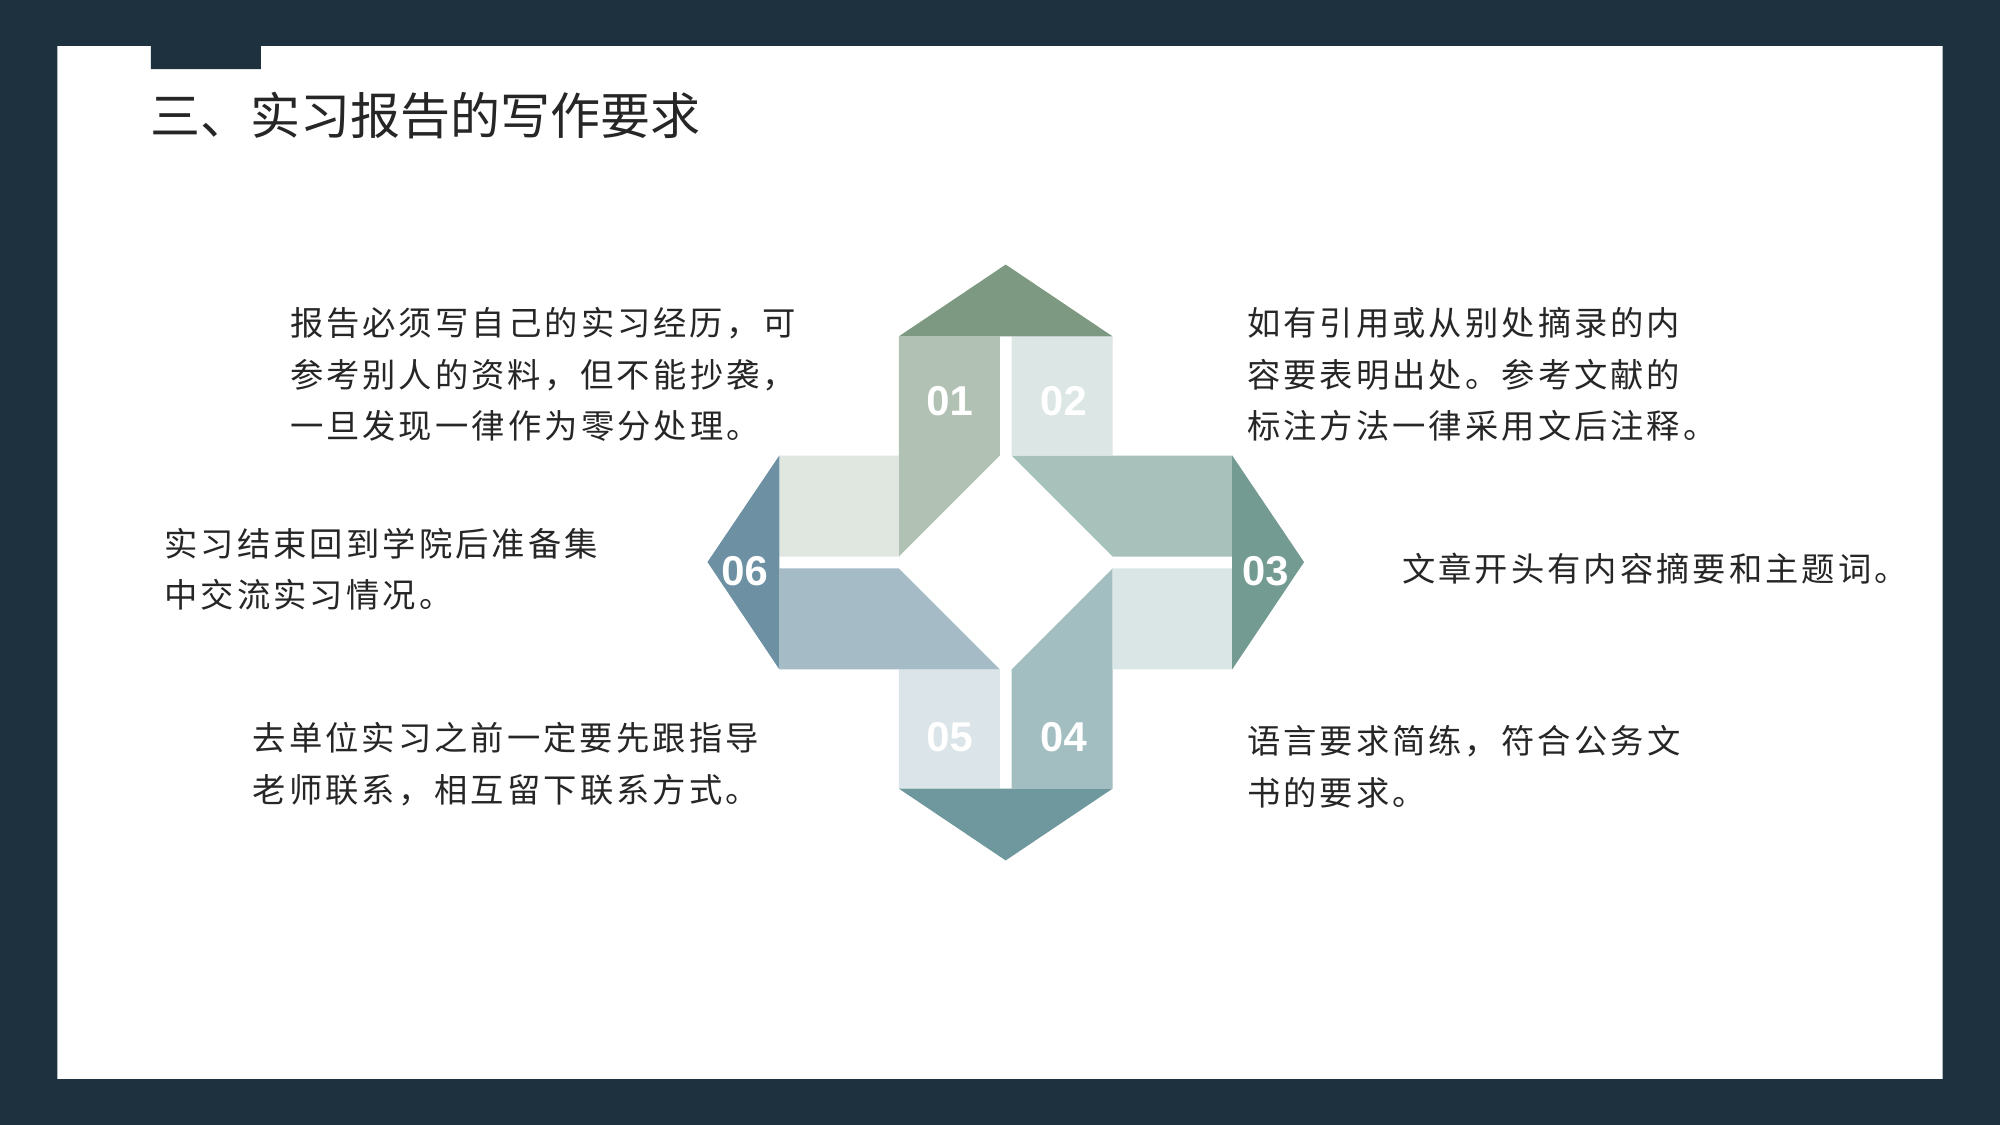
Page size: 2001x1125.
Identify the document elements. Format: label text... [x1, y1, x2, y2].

text_box 02 [1020, 356, 1107, 432]
text_box [1232, 602, 1278, 670]
text_box 06 [701, 526, 788, 602]
text_box 05 [906, 692, 993, 768]
text_box 文章开头有内容摘要和主题词。 [1387, 474, 1923, 651]
text_box [780, 455, 899, 557]
text_box [1011, 337, 1113, 455]
text_box [731, 456, 780, 526]
text_box [898, 264, 1113, 337]
text_box [898, 788, 1113, 861]
text_box [1232, 456, 1280, 526]
text_box 如有引用或从别处摘录的内容要表明出处。参考文献的标注方法一律采用文后注释。 [1232, 279, 1724, 456]
text_box 三、实习报告的写作要求 [150, 77, 965, 152]
text_box 04 [1020, 692, 1107, 768]
text_box 报告必须写自己的实习经历，可参考别人的资料，但不能抄袭，一旦发现一律作为零分处理。 [275, 279, 824, 456]
text_box 01 [906, 356, 993, 432]
text_box [1011, 569, 1113, 788]
text_box [734, 602, 780, 668]
text_box [898, 337, 1000, 557]
text_box [1011, 455, 1232, 557]
text_box 实习结束回到学院后准备集中交流实习情况。 [149, 474, 626, 651]
text_box 03 [1222, 526, 1309, 602]
text_box [780, 568, 1000, 670]
text_box [1112, 568, 1232, 670]
text_box [898, 670, 1000, 788]
text_box 语言要求简练，符合公务文书的要求。 [1232, 672, 1724, 849]
text_box 去单位实习之前一定要先跟指导老师联系，相互留下联系方式。 [237, 668, 780, 846]
